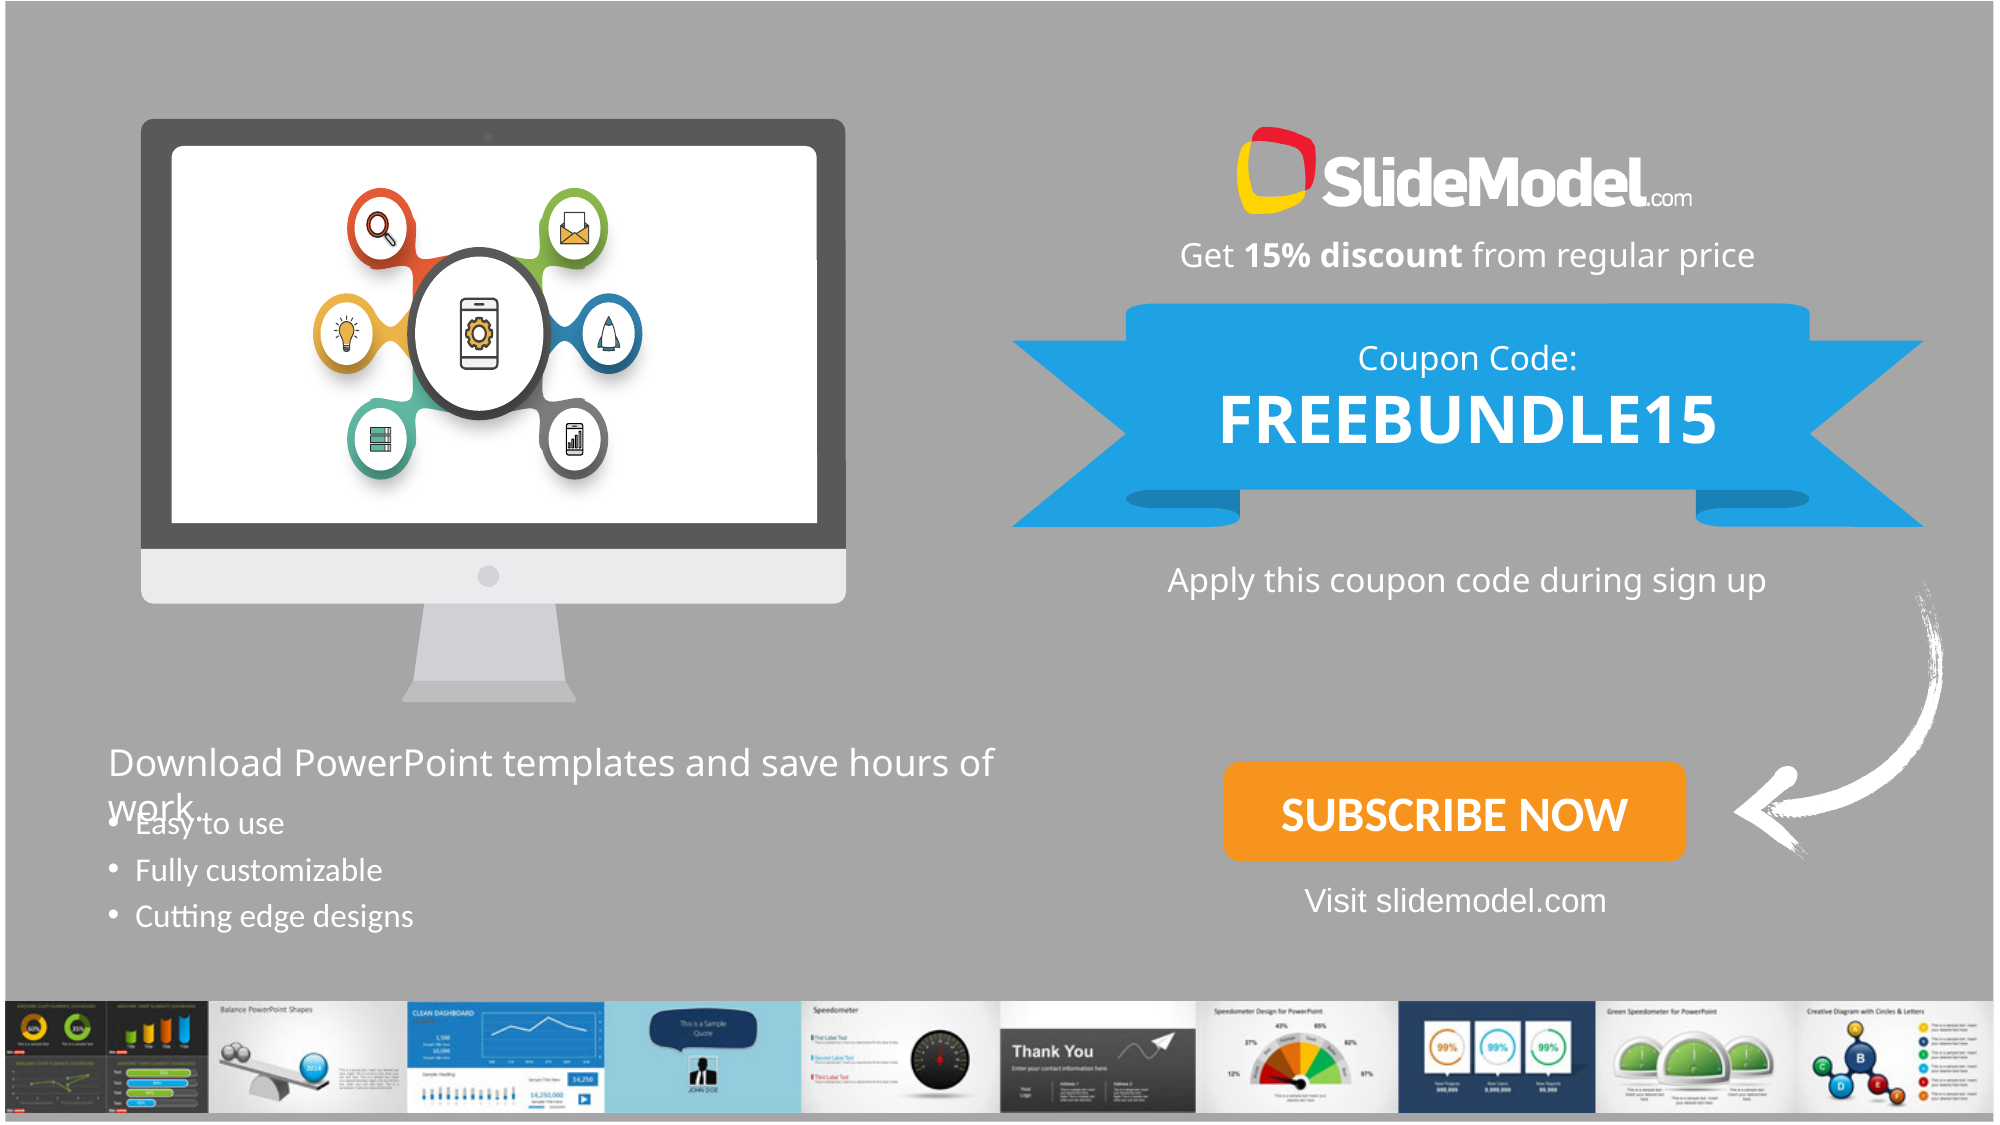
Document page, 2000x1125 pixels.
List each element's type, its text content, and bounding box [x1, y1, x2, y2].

text_box Apply this coupon code during sign up [1129, 551, 1807, 607]
text_box [1012, 303, 1924, 527]
text_box Download PowerPoint templates and save hours of work. [93, 732, 1058, 836]
text_box Visit slidemodel.com [1247, 874, 1665, 925]
text_box Easy to use Fully customizable Cutting edge designs [93, 836, 863, 942]
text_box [140, 118, 847, 703]
text_box Coupon Code: FREEBUNDLE15 [1172, 330, 1764, 465]
text_box Get 15% discount from regular price [1057, 226, 1878, 282]
text_box SUBSCRIBE NOW [1222, 760, 1688, 863]
text_box [1924, 587, 1932, 604]
picture [5, 1001, 1994, 1113]
picture [1236, 127, 1692, 214]
text_box [4, 0, 1994, 1123]
text_box [1733, 594, 1944, 860]
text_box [312, 187, 643, 480]
